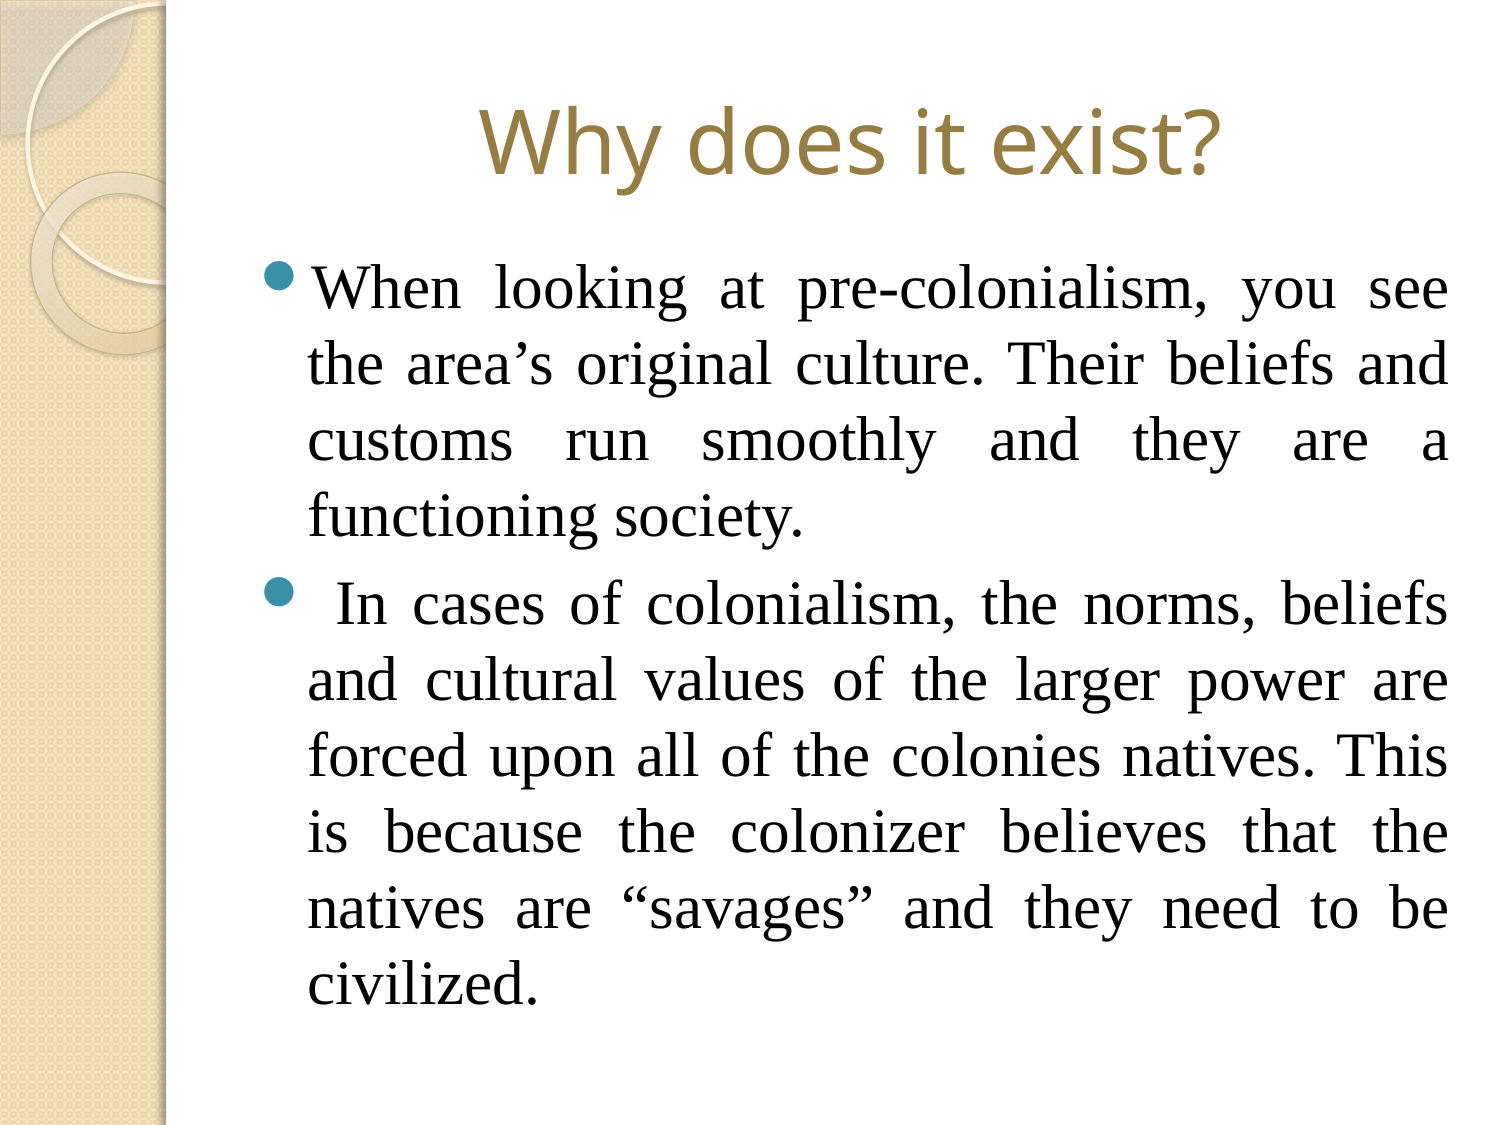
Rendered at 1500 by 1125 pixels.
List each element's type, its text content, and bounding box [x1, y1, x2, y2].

list When looking at pre-colonialism, you see the area’s original culture. Their beliefs and customs run smoothly and they are a functioning society. In cases of colonialism, the norms, beliefs and cultural values of the larger power are forced upon all of the colonies natives. This is because the colonizer believes that the natives are “savages” and they need to be civilized. [235, 237, 1466, 1025]
title Why does it exist? [235, 45, 1466, 233]
